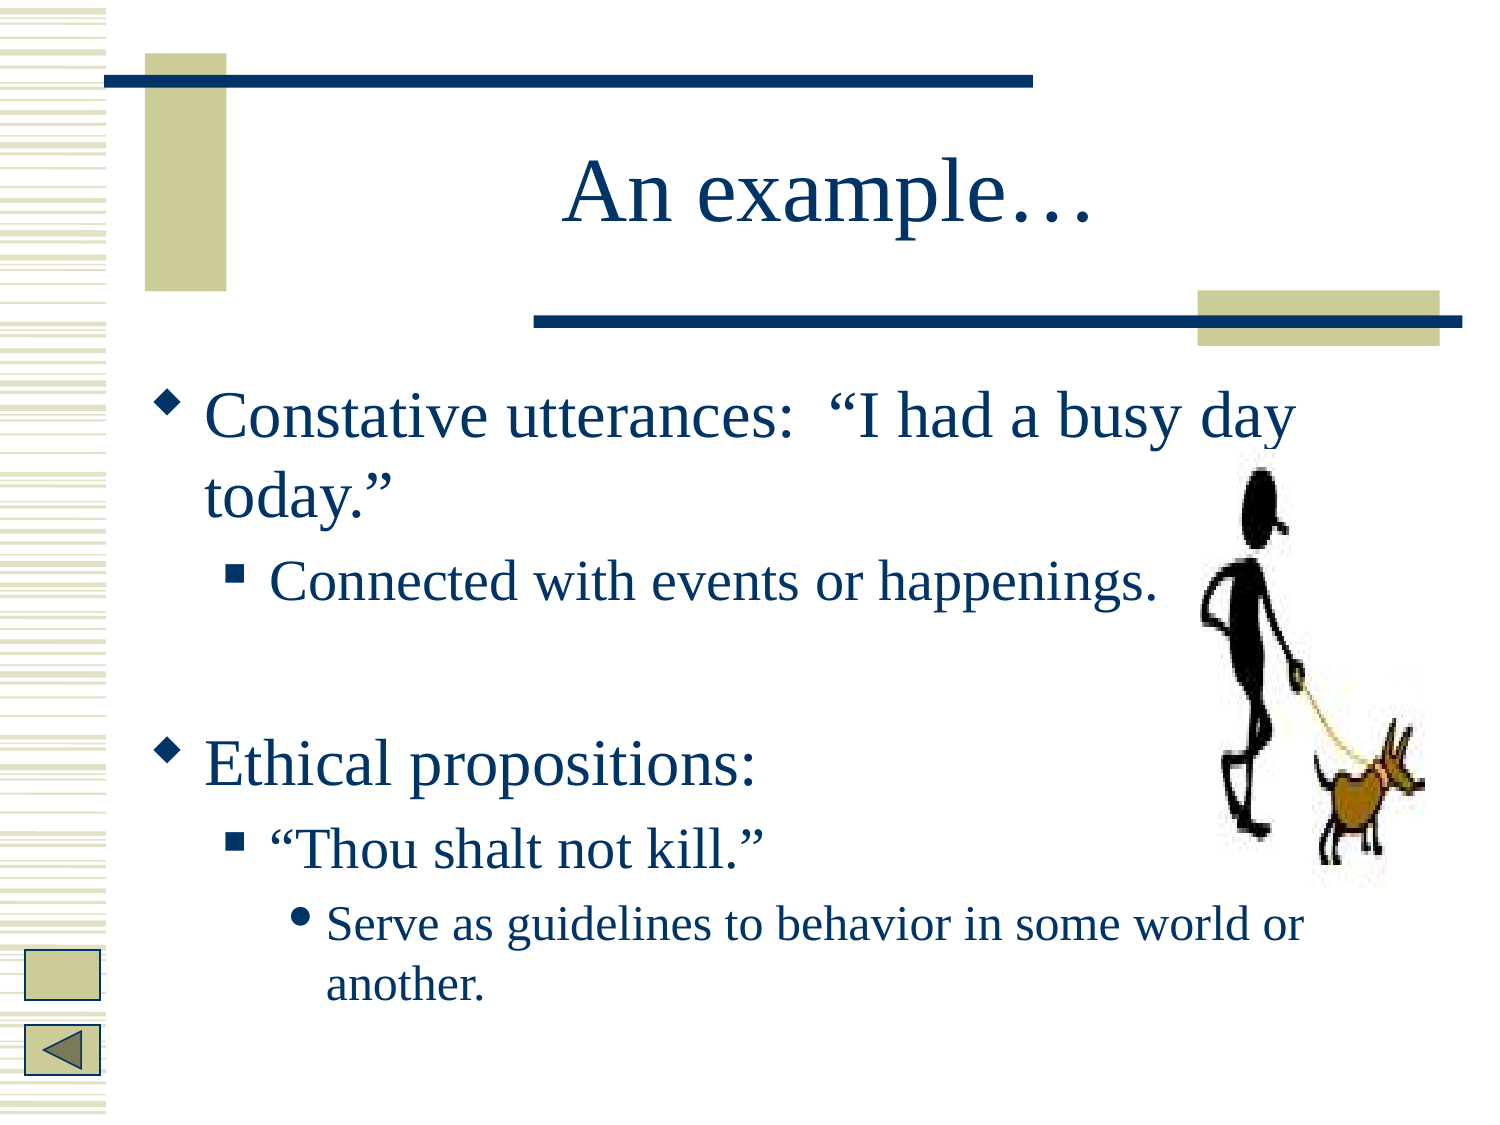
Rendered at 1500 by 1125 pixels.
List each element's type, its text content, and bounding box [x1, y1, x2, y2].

text_box [24, 1025, 100, 1076]
list Constative utterances: “I had a busy day today.” Connected with events or happenings. Ethical propositions: “Thou shalt not kill.” Serve as guidelines to behavior in some world or another. [132, 363, 1439, 1001]
picture [1199, 449, 1426, 888]
title An example… [224, 99, 1436, 288]
text_box [24, 950, 100, 1001]
